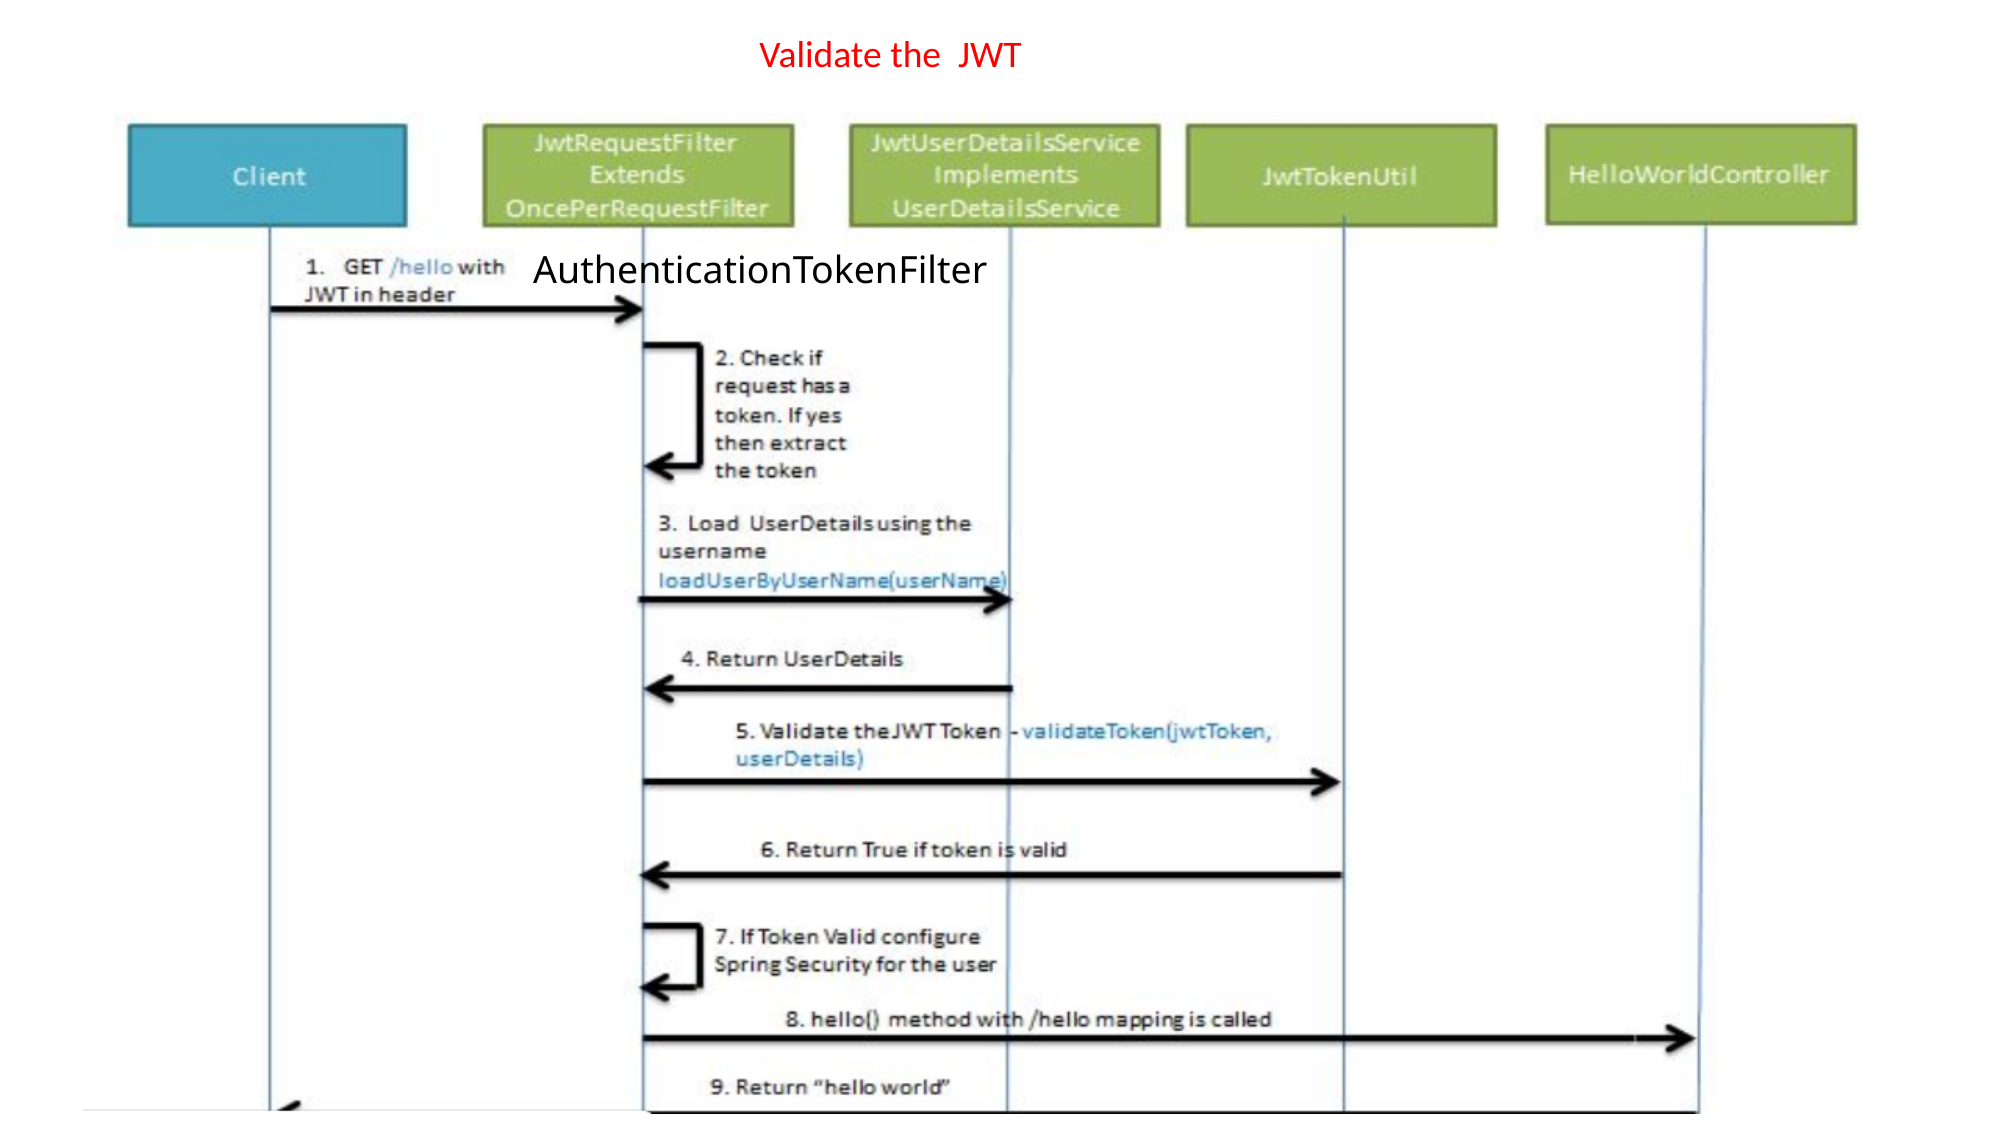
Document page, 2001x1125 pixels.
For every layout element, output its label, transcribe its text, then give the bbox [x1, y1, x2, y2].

picture [83, 87, 1917, 1114]
text_box Validate the JWT [368, 16, 1413, 87]
